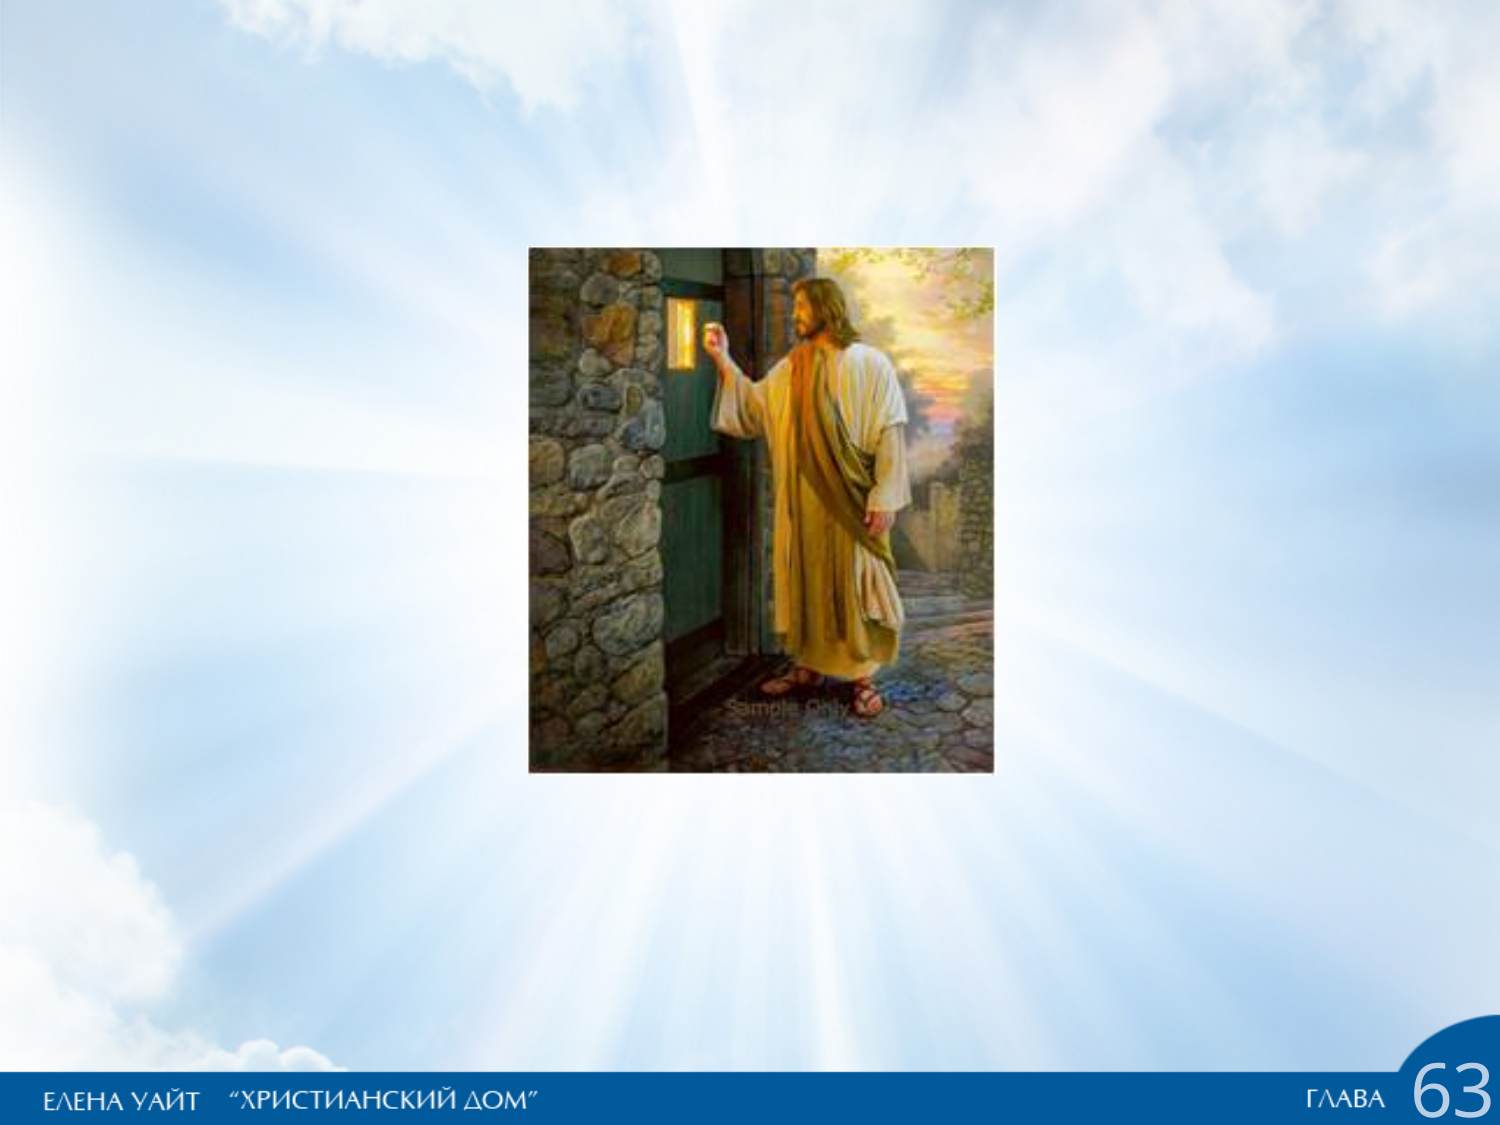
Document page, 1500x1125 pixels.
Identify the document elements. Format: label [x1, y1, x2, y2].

picture [0, 0, 1500, 1125]
list [527, 245, 997, 776]
